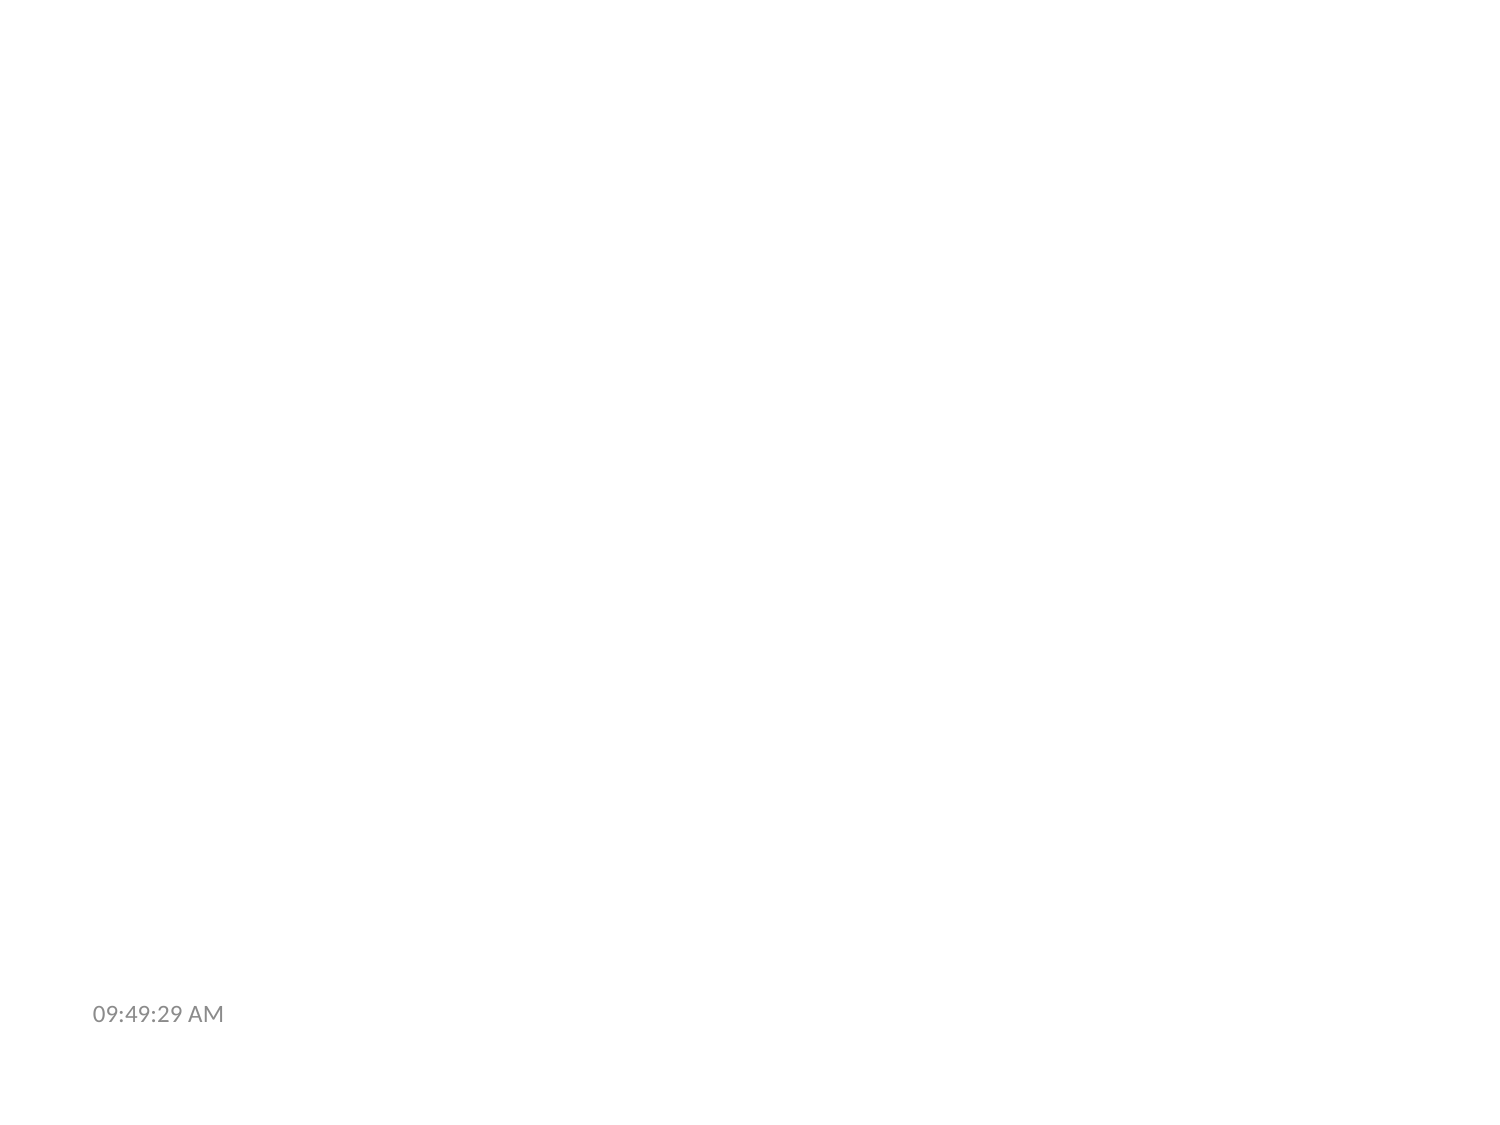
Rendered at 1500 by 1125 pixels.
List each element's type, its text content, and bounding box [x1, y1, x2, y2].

text_box 3:35:09 PM [77, 982, 428, 1043]
